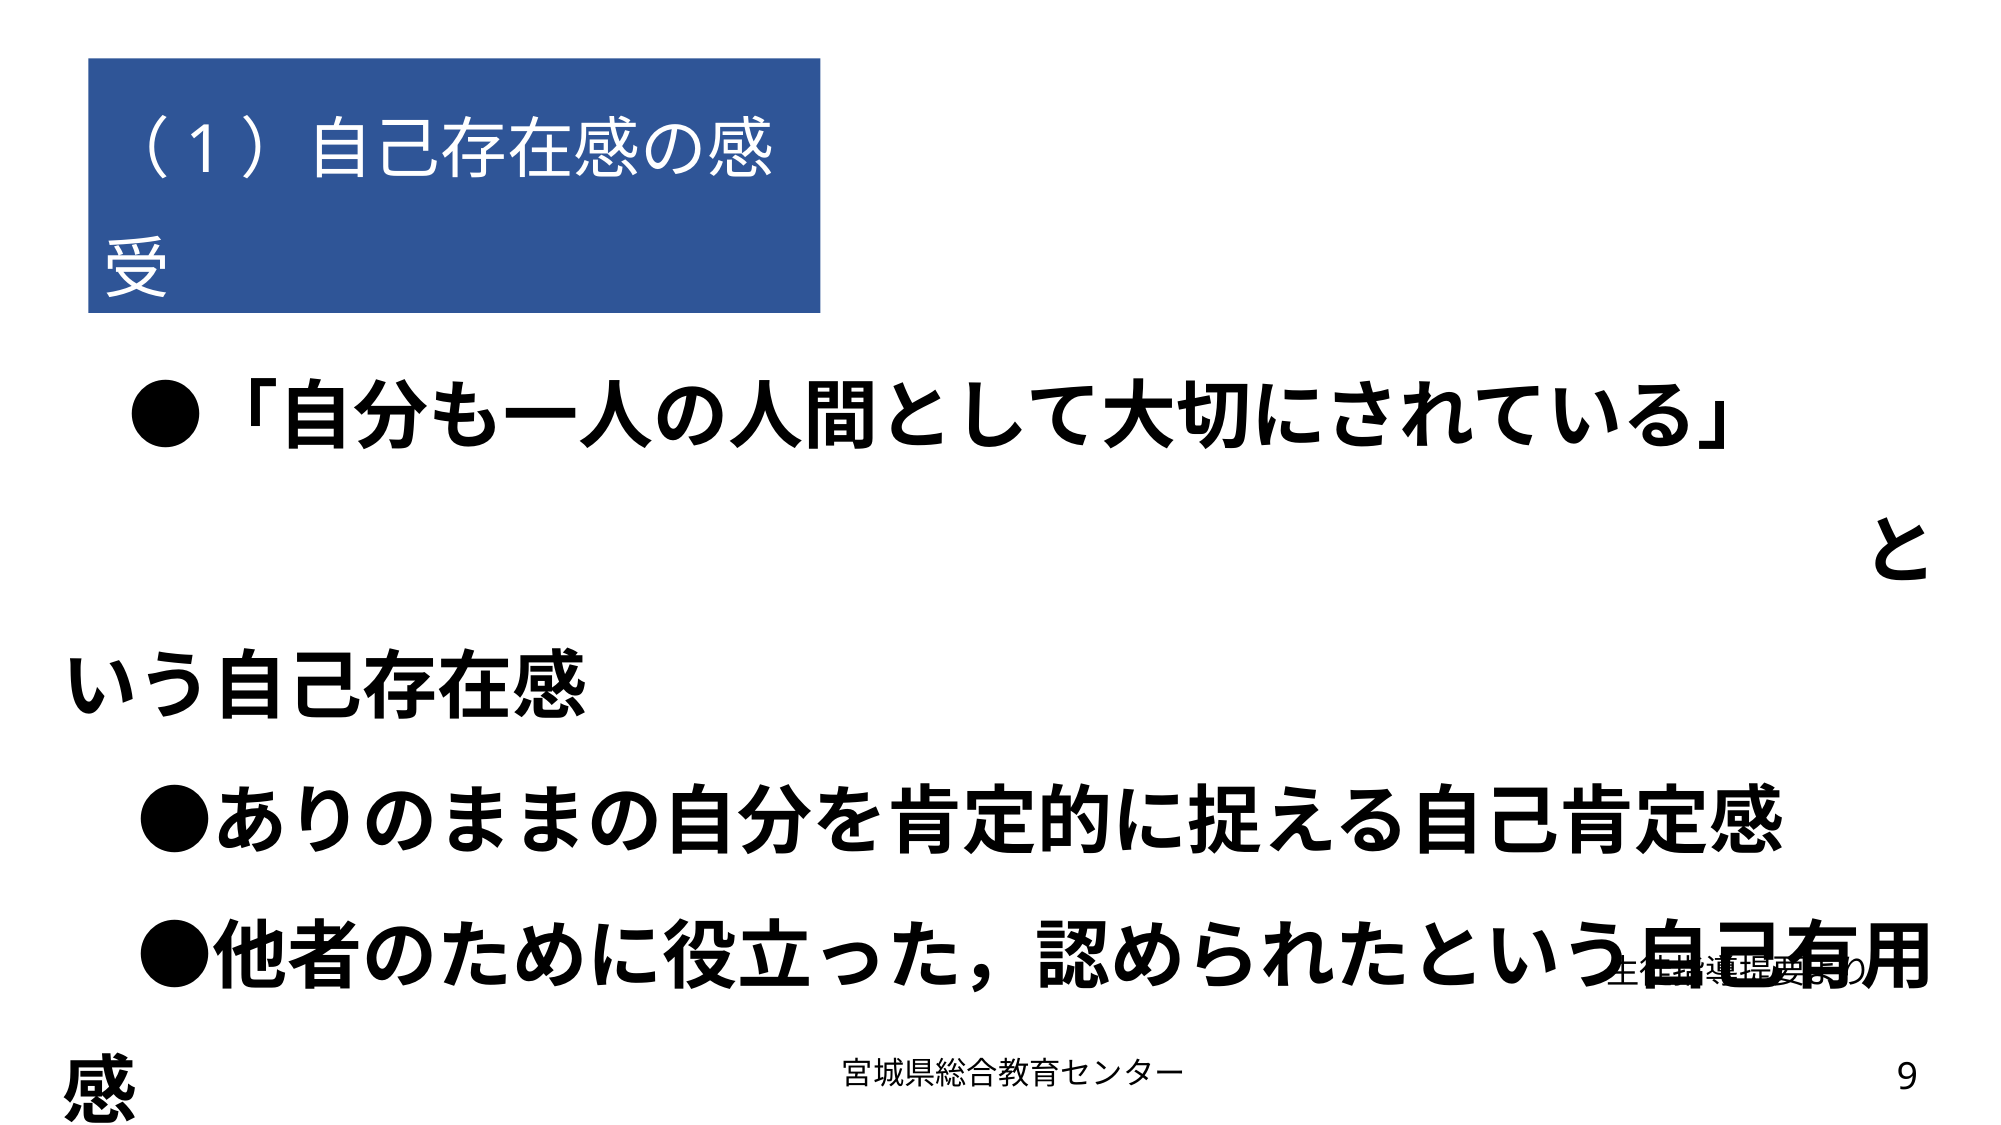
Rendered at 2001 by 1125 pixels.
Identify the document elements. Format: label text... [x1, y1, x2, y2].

text_box （1）自己存在感の感受 [88, 58, 821, 314]
text_box 生徒指導提要より [1591, 942, 1959, 998]
text_box ●「自分も一人の人間として大切にされている」 という自己存在感 ●ありのままの自分を肯定的に捉える自己肯定感 ●他者のために役立った，認められたという自己有用感 [47, 314, 1975, 1125]
